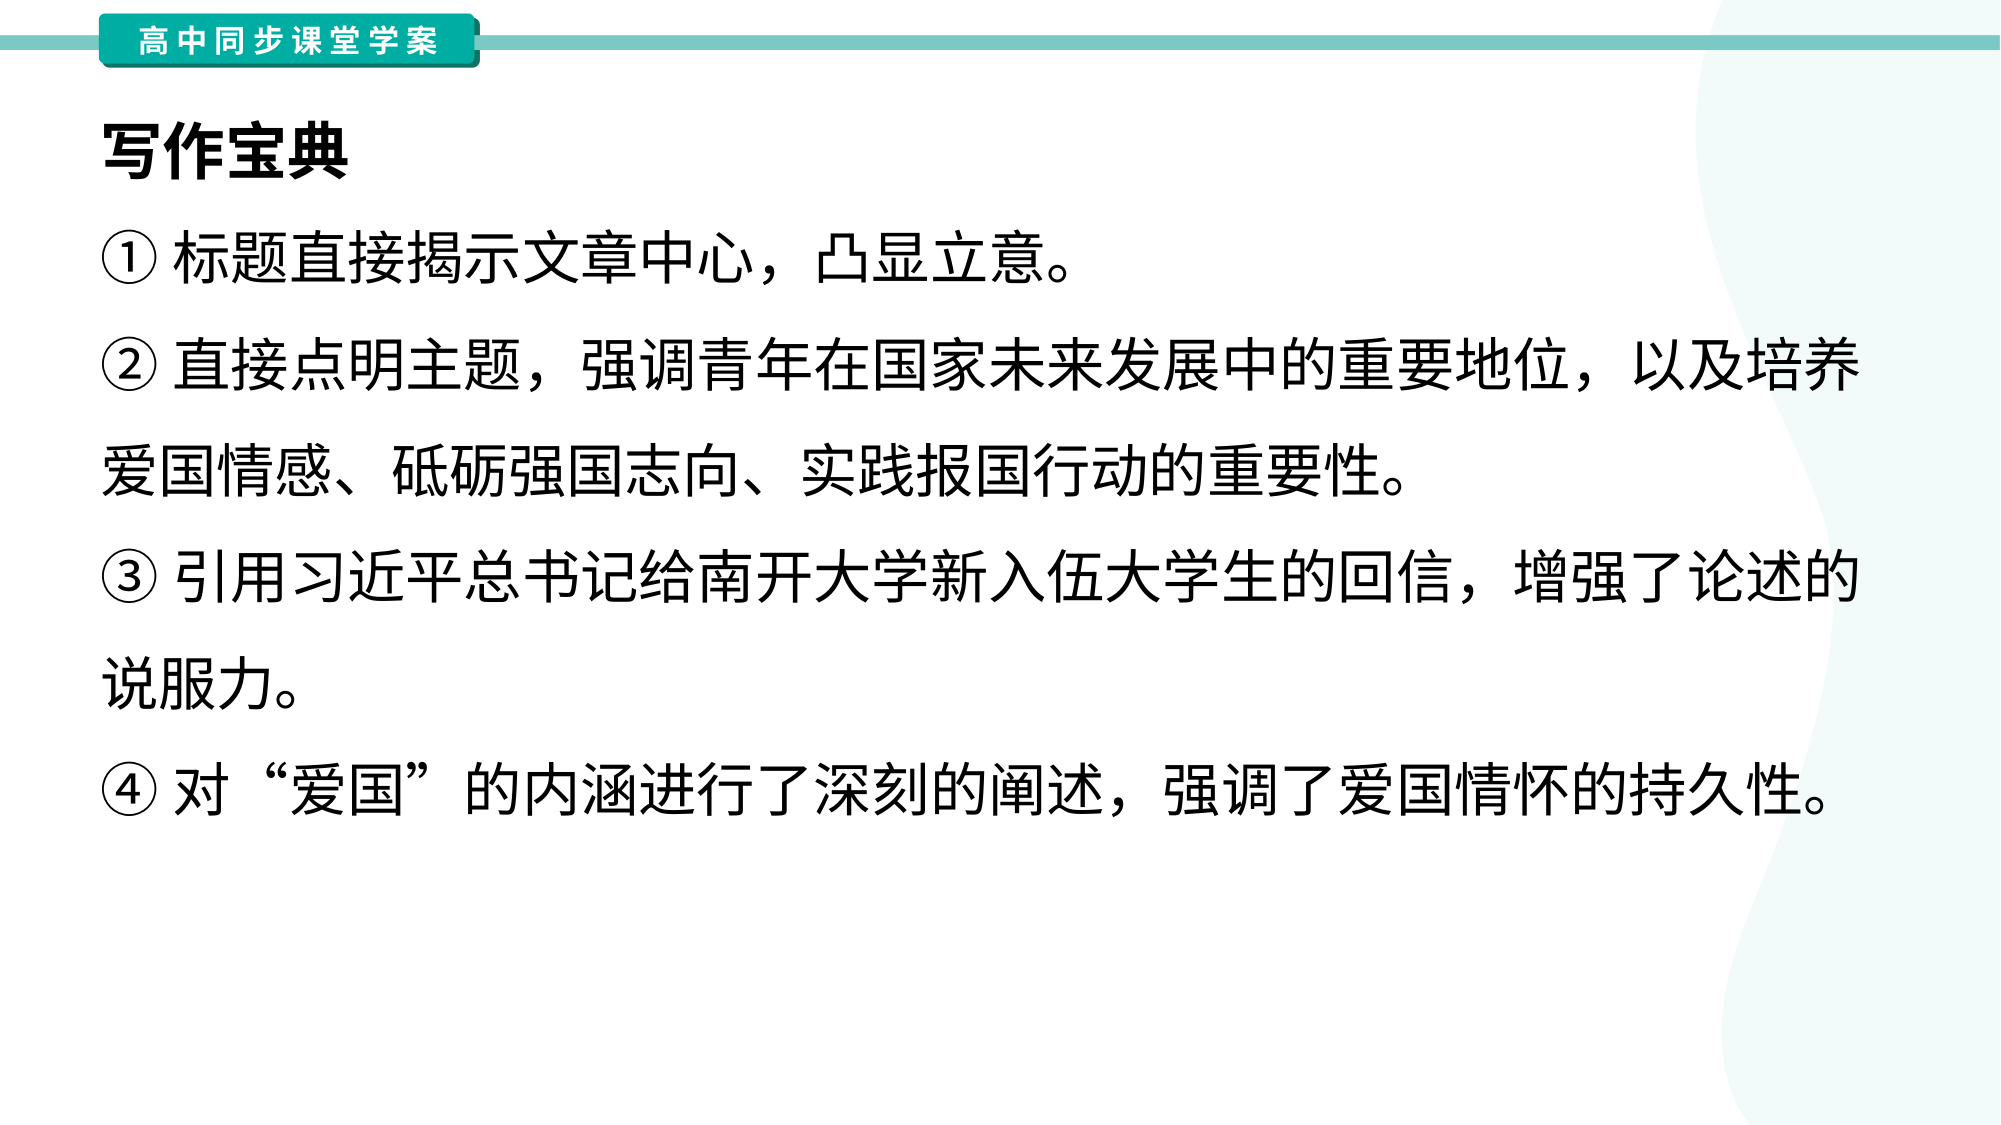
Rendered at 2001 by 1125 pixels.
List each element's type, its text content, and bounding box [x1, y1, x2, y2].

text_box ①标题直接揭示文章中心，凸显立意。 ②直接点明主题，强调青年在国家未来发展中的重要地位，以及培养 爱国情感、砥砺强国志向、实践报国行动的重要性。 ③引用习近平总书记给南开大学新入伍大学生的回信，增强了论述的 说服力。 ④对“爱国”的内涵进行了深刻的阐述，强调了爱国情怀的持久性。 [100, 185, 1899, 823]
picture [0, 0, 2000, 1125]
text_box 写作宝典 [100, 76, 1899, 185]
